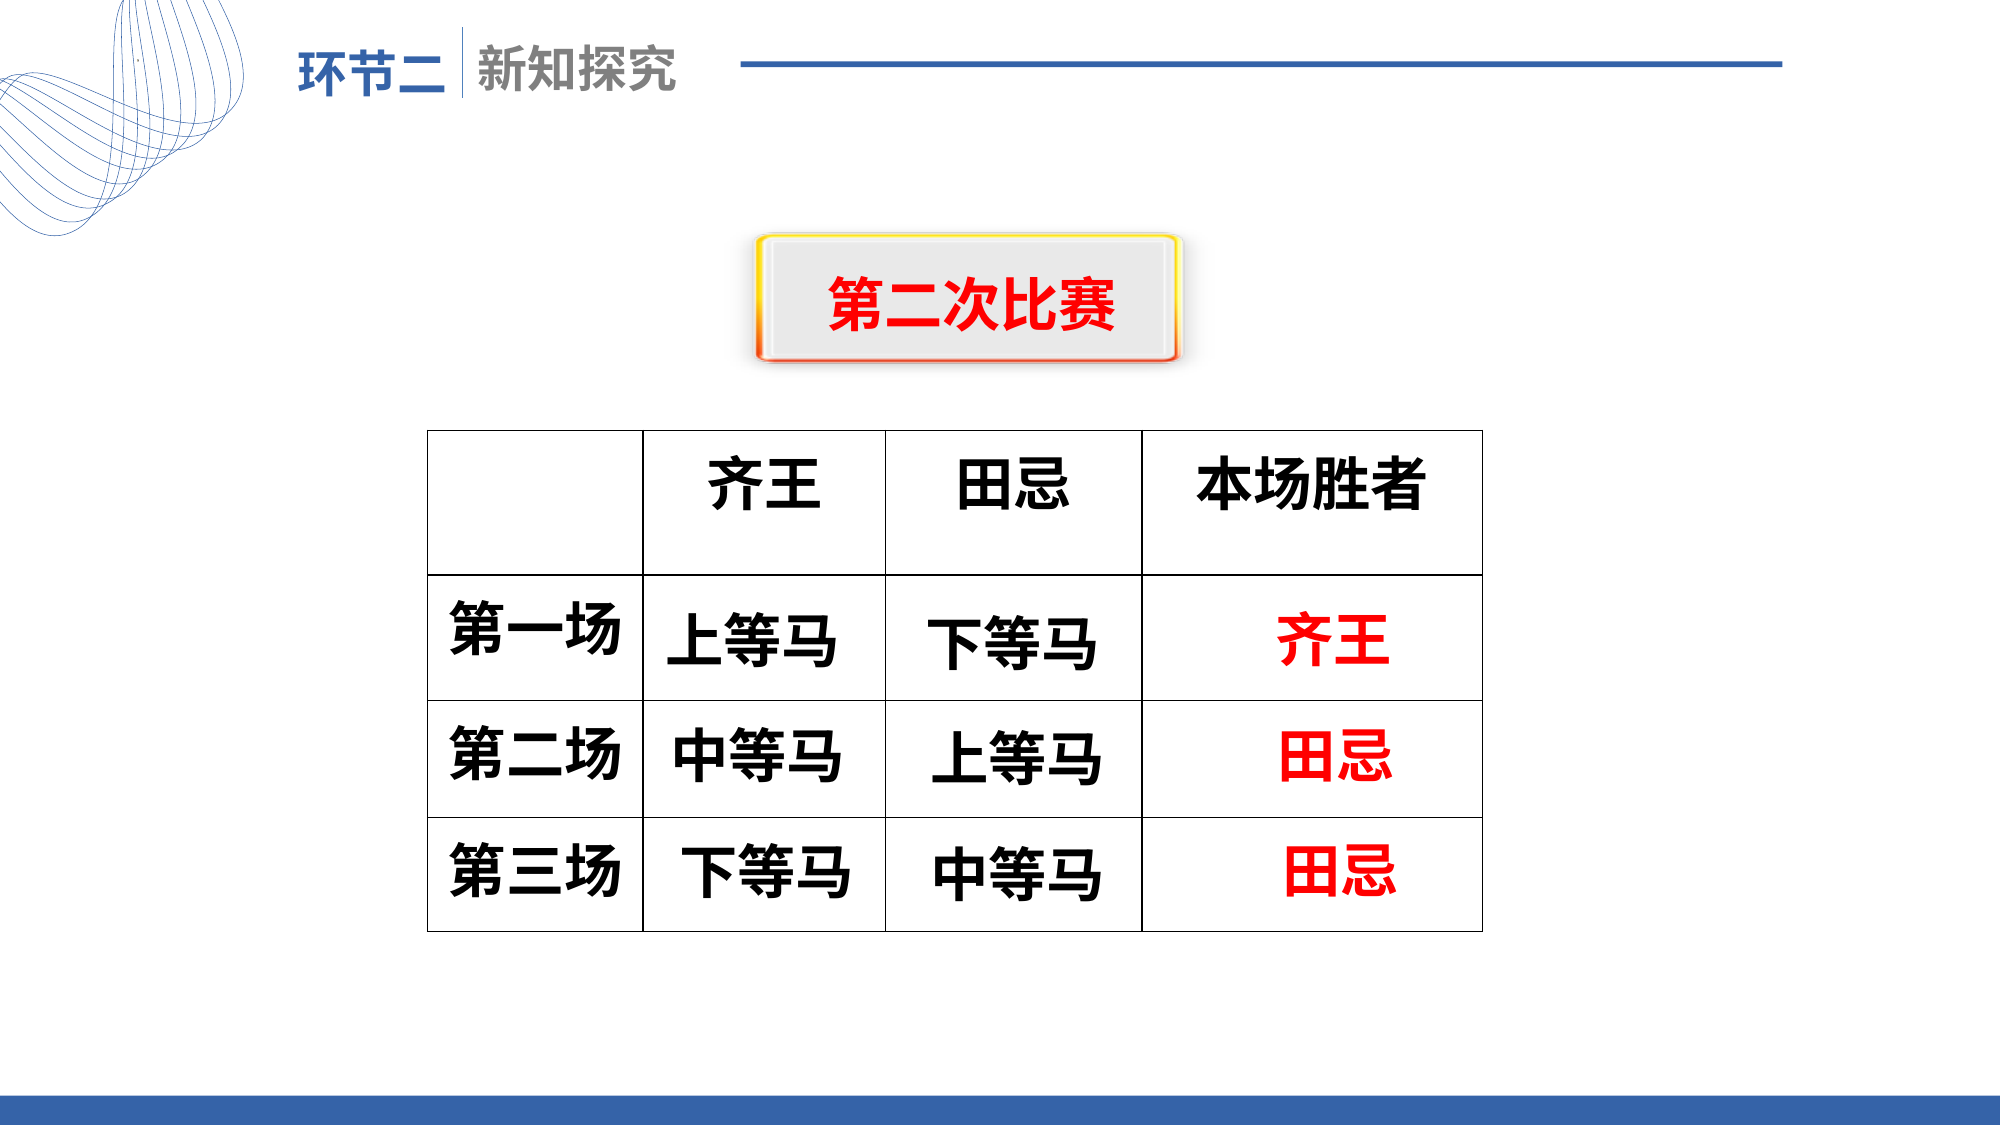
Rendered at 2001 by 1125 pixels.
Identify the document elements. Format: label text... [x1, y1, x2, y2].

table_cell 第三场 [428, 818, 642, 931]
table_cell [1143, 701, 1482, 817]
text_box 田忌 [1267, 826, 1414, 912]
text_box 下等马 [664, 828, 869, 913]
text_box 齐王 [1260, 595, 1407, 681]
text_box 上等马 [915, 714, 1120, 800]
table_cell [644, 701, 885, 817]
text_box 下等马 [910, 599, 1115, 685]
table_cell [1143, 576, 1482, 700]
table_cell [644, 818, 885, 931]
table_header [428, 431, 642, 574]
table_header 田忌 [886, 431, 1141, 574]
table_header 本场胜者 [1143, 431, 1482, 574]
table_header 齐王 [644, 431, 885, 574]
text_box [714, 219, 1225, 384]
table_cell [886, 576, 1141, 700]
table_cell [1143, 818, 1482, 931]
text_box 上等马 [650, 597, 855, 682]
table_cell 第二场 [428, 701, 642, 817]
table_cell [886, 701, 1141, 817]
text_box 中等马 [915, 830, 1120, 916]
text_box 田忌 [1263, 712, 1410, 797]
text_box 中等马 [655, 711, 860, 797]
table_cell [886, 818, 1141, 931]
table_cell [644, 576, 885, 700]
table_cell 第一场 [428, 576, 642, 700]
